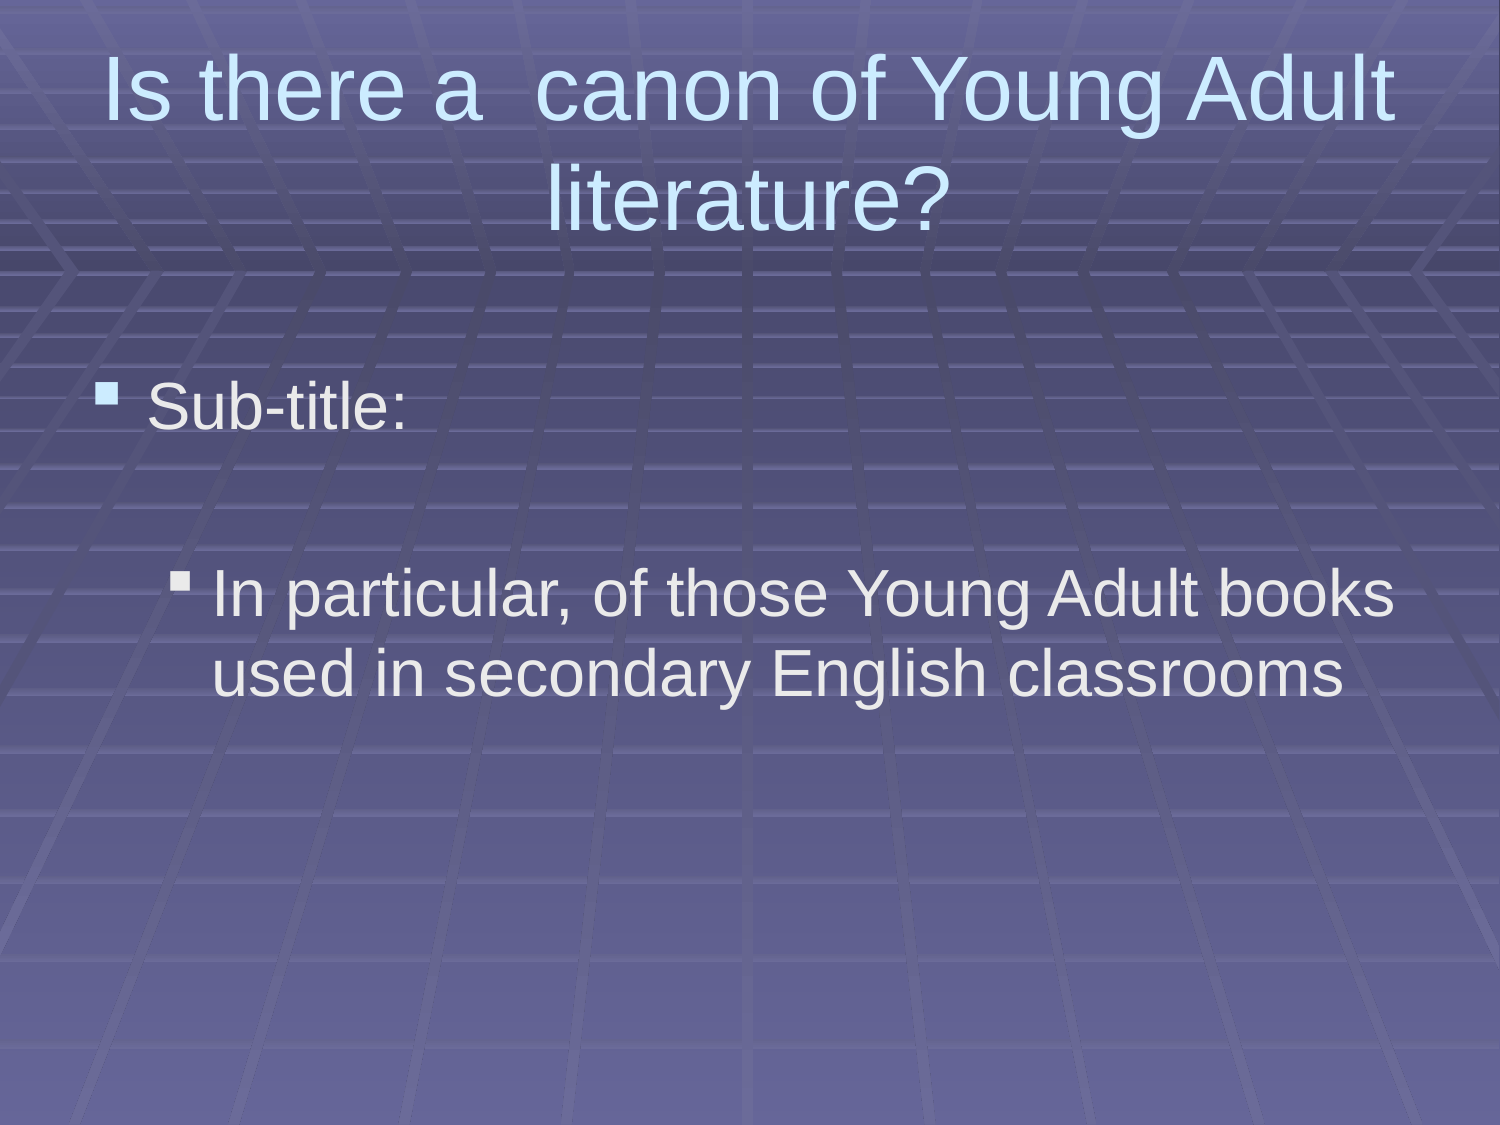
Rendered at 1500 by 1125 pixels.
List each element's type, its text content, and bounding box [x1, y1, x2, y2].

title Is there a canon of Young Adult literature? [74, 44, 1425, 233]
list Sub-title: In particular, of those Young Adult books used in secondary English classrooms [74, 261, 1425, 1001]
